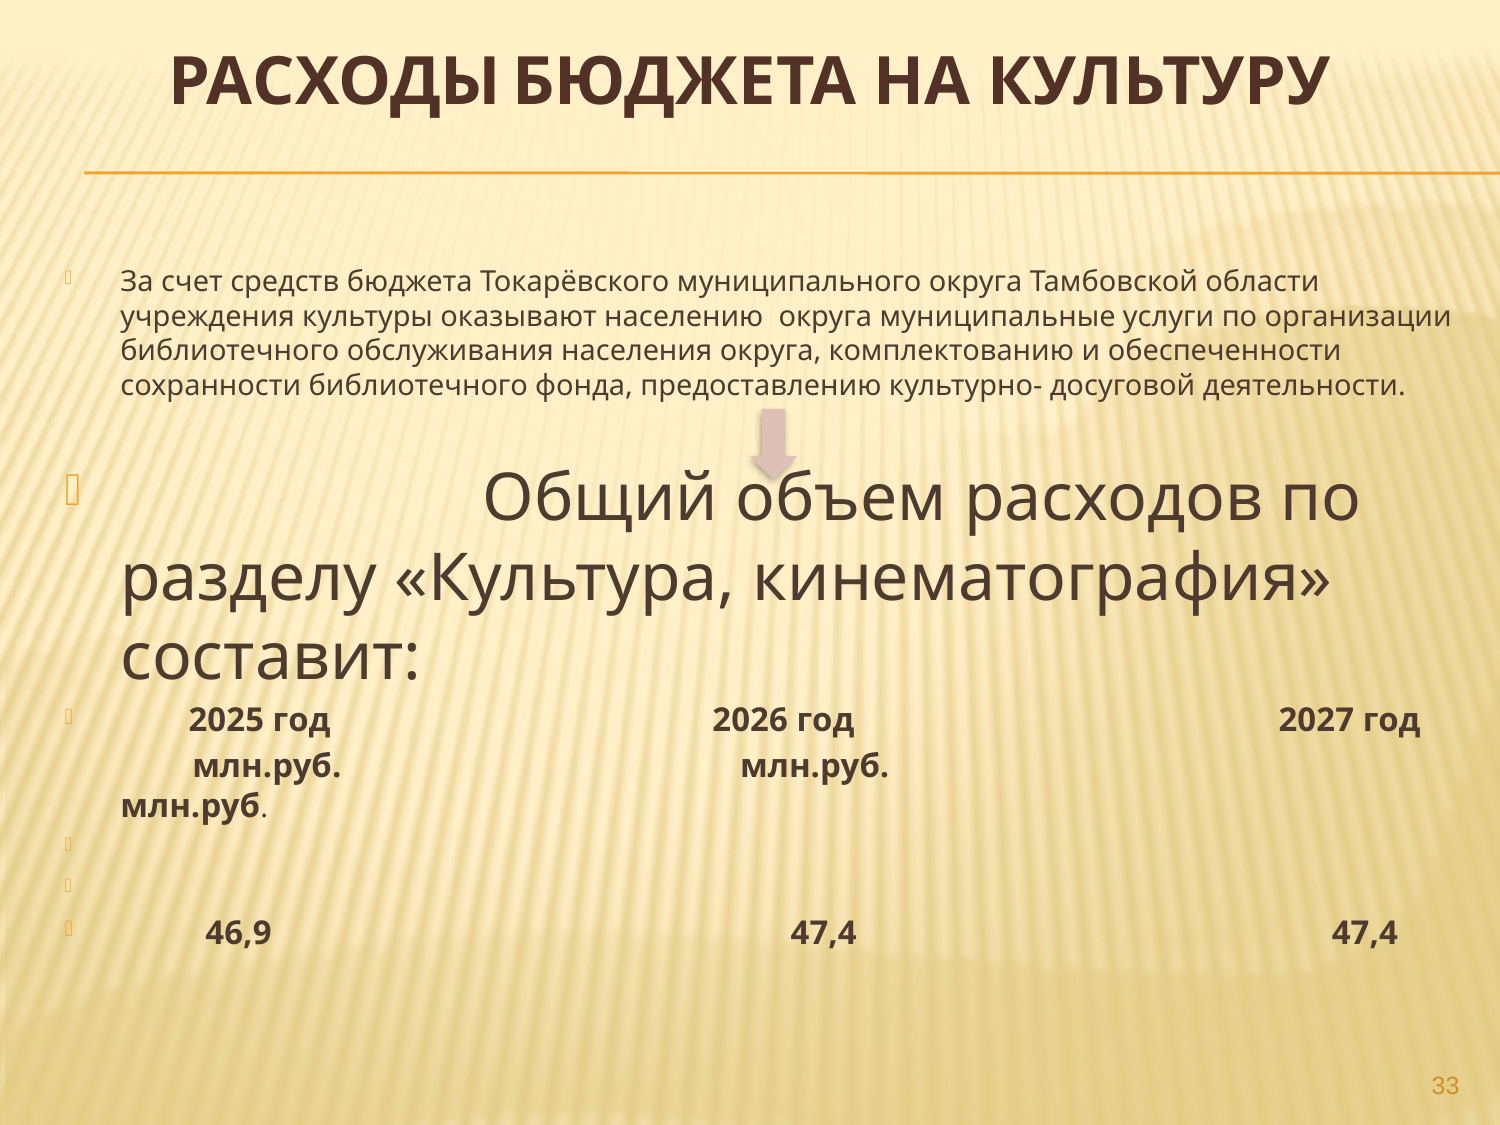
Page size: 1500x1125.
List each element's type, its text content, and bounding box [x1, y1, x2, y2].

list За счет средств бюджета Токарёвского муниципального округа Тамбовской области учреждения культуры оказывают населению округа муниципальные услуги по организации библиотечного обслуживания населения округа, комплектованию и обеспеченности сохранности библиотечного фонда, предоставлению культурно- досуговой деятельности. Общий объем расходов по разделу «Культура, кинематография» составит: 2025 год 2026 год 2027 год млн.руб. млн.руб. млн.руб. 46,9 47,4 47,4 [50, 254, 1475, 998]
slide_number 33 [1350, 1061, 1475, 1103]
text_box Расходы бюджета на культуру [0, 30, 1500, 126]
